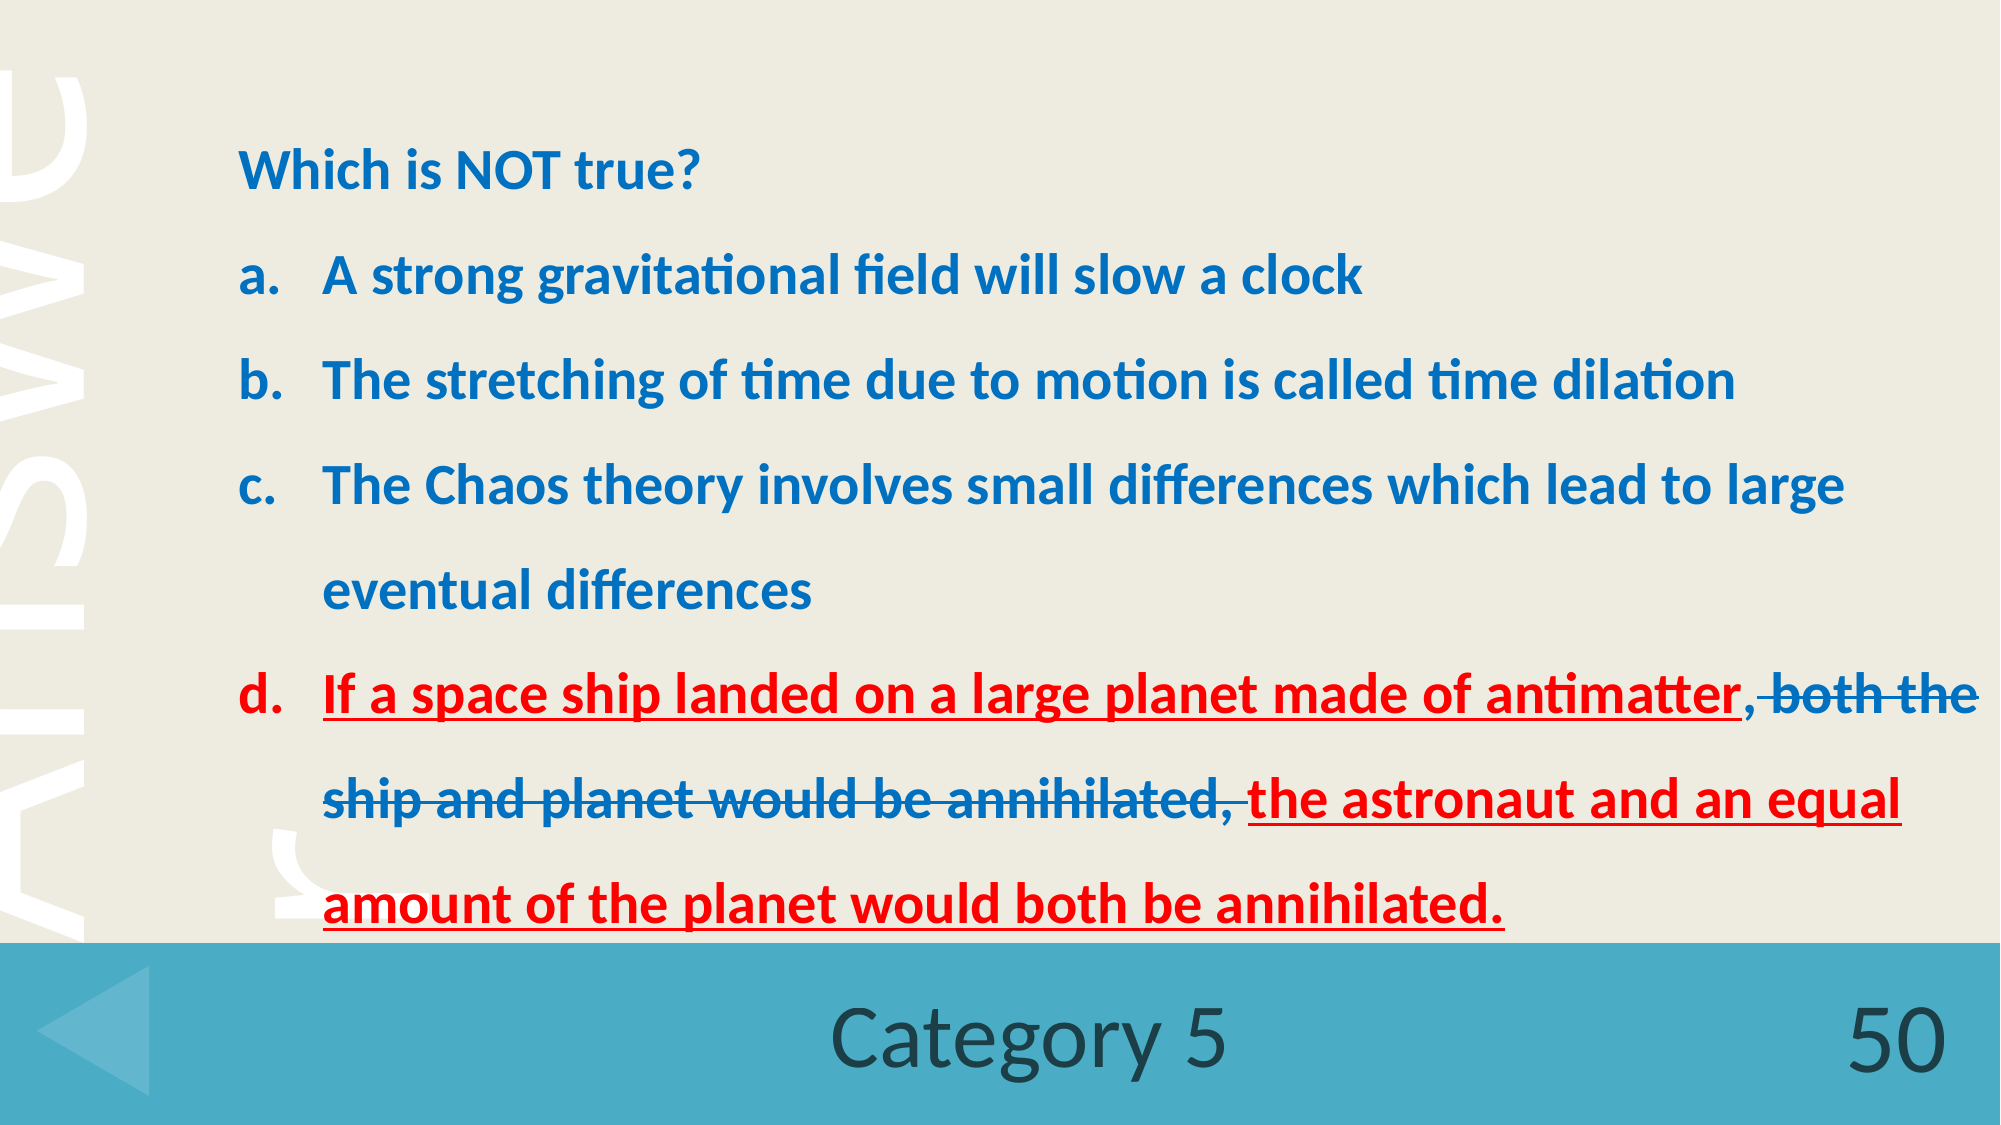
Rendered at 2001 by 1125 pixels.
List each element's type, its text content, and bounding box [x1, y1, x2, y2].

list 50 [1931, 967, 1963, 1097]
list Which is NOT true? A strong gravitational field will slow a clock The stretching of time due to motion is called time dilation The Chaos theory involves small differences which lead to large eventual differences If a space ship landed on a large planet made of antimatter, both the ship and planet would be annihilated, the astronaut and an equal amount of the planet would both be annihilated. [223, 157, 2000, 954]
title Category 5 [130, 937, 1931, 1125]
